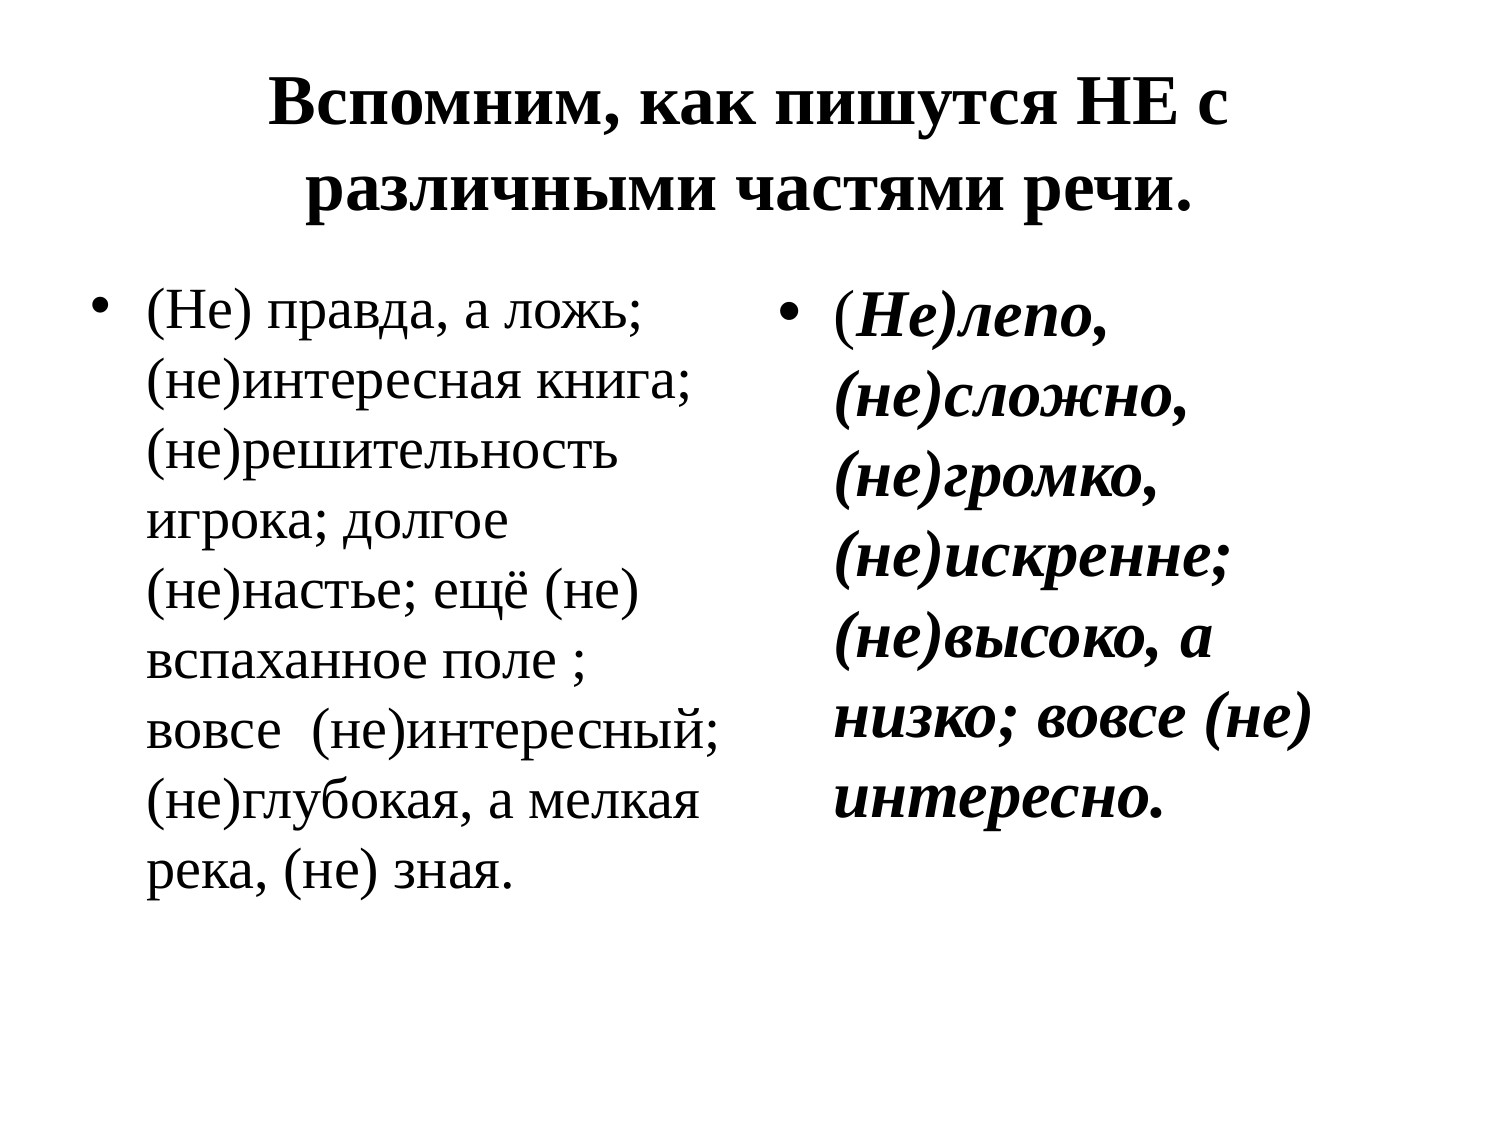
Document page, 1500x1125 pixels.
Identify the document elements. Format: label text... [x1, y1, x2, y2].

list (Не) правда, а ложь; (не)интересная книга; (не)решительность игрока; долгое (не)настье; ещё (не) вспаханное поле ; вовсе (не)интересный; (не)глубокая, а мелкая река, (не) зная. [75, 262, 738, 1005]
list (Не)лепо, (не)сложно,(не)громко, (не)искренне; (не)высоко, а низко; вовсе (не) интересно. [762, 262, 1425, 1005]
title Вспомним, как пишутся НЕ с различными частями речи. [75, 45, 1425, 233]
